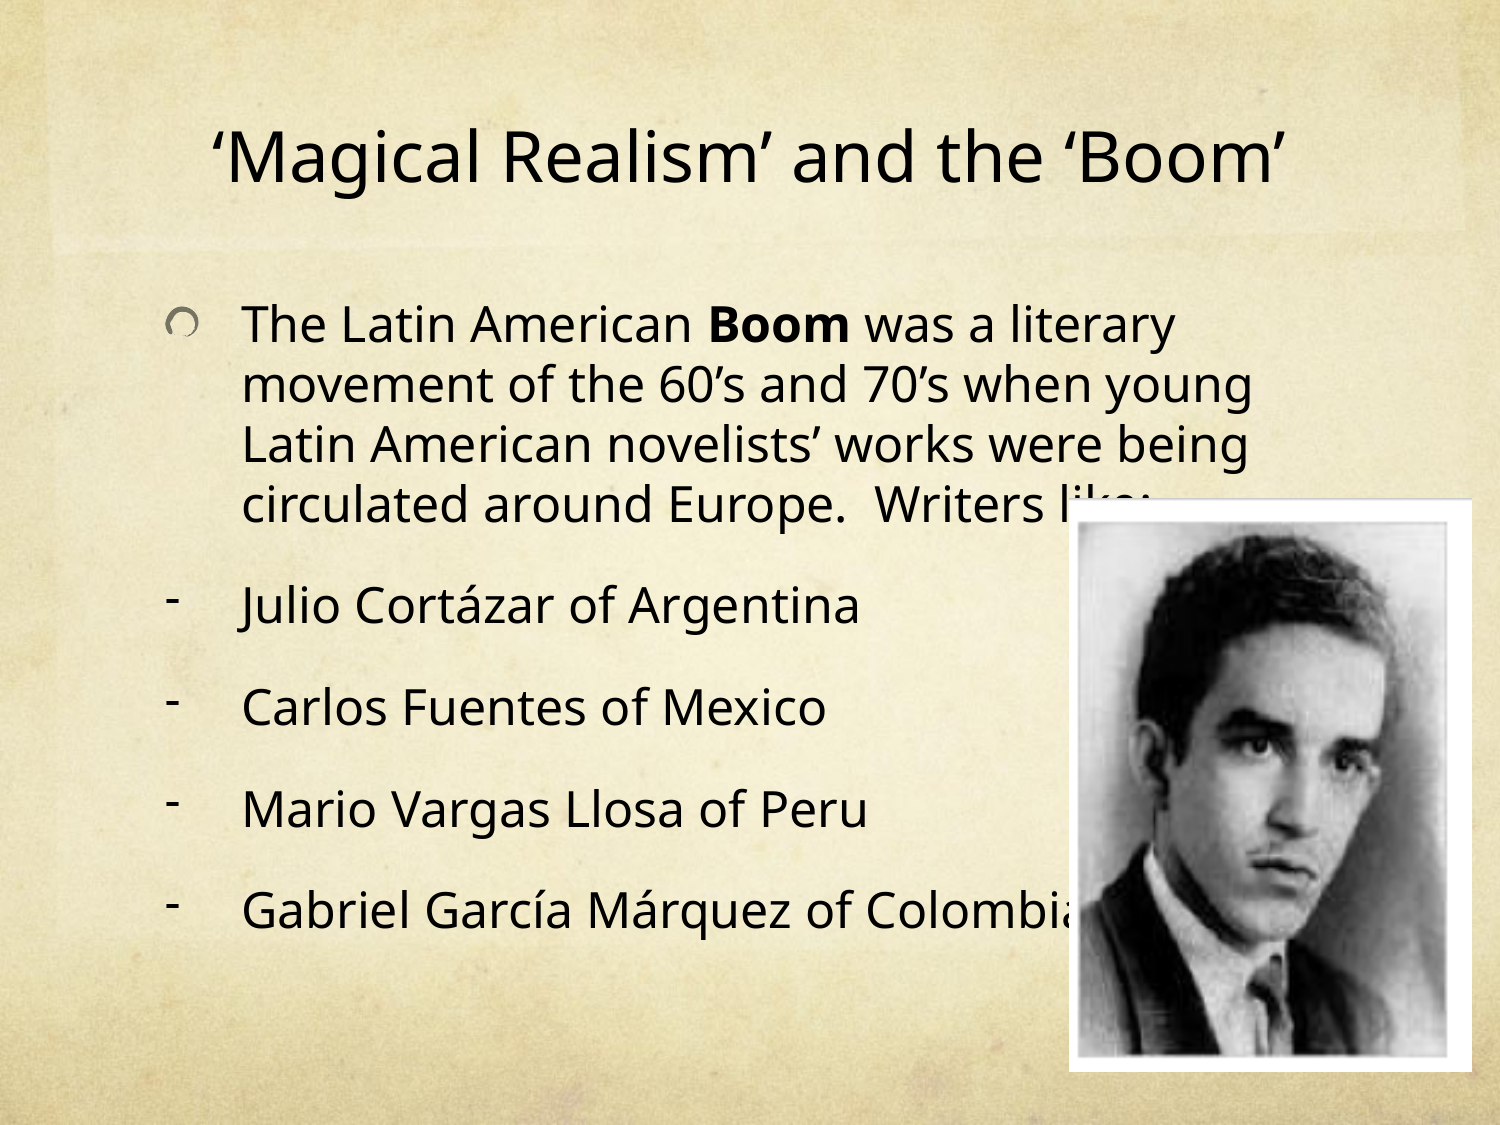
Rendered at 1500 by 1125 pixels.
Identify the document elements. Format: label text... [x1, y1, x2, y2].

title ‘Magical Realism’ and the ‘Boom’ [150, 82, 1350, 225]
picture [0, 0, 1500, 1125]
list The Latin American Boom was a literary movement of the 60’s and 70’s when young Latin American novelists’ works were being circulated around Europe. Writers like: Julio Cortázar of Argentina Carlos Fuentes of Mexico Mario Vargas Llosa of Peru Gabriel García Márquez of Colombia [150, 284, 1350, 950]
